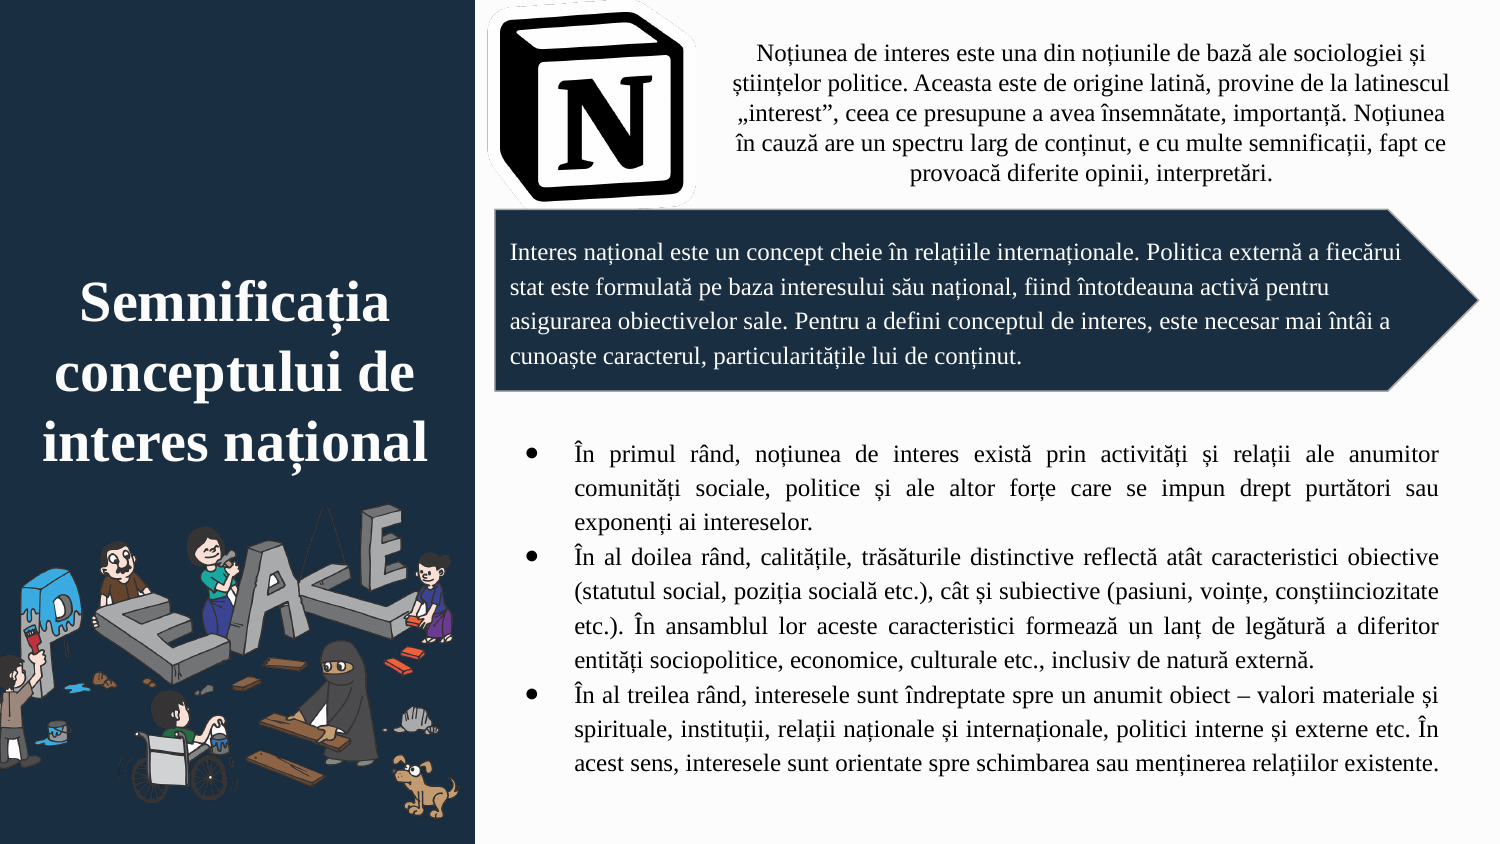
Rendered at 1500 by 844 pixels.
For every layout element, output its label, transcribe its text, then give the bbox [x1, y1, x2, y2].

picture [0, 503, 461, 819]
text_box Noțiunea de interes este una din noțiunile de bază ale sociologiei și științelor politice. Aceasta este de origine latină, provine de la latinescul „interest”, ceea ce presupune a avea însemnătate, importanță. Noțiunea în cauză are un spectru larg de conținut, e cu multe semnificații, fapt ce provoacă diferite opinii, interpretări. [710, 21, 1473, 202]
title Semnificația conceptului de interes național [16, 239, 455, 502]
text_box Interes național este un concept cheie în relațiile internaționale. Politica externă a fiecărui stat este formulată pe baza interesului său național, fiind întotdeauna activă pentru asigurarea obiectivelor sale. Pentru a defini conceptul de interes, este necesar mai întâi a cunoaște caracterul, particularitățile lui de conținut. [494, 209, 1479, 392]
picture [484, 0, 700, 215]
list În primul rând, noțiunea de interes există prin activități și relații ale anumitor comunități sociale, politice și ale altor forțe care se impun drept purtători sau exponenți ai intereselor. În al doilea rând, calitățile, trăsăturile distinctive reflectă atât caracteristici obiective (statutul social, poziția socială etc.), cât și subiective (pasiuni, voințe, conștiinciozitate etc.). În ansamblul lor aceste caracteristici formează un lanț de legătură a diferitor entități sociopolitice, economice, culturale etc., inclusiv de natură externă. În al treilea rând, interesele sunt îndreptate spre un anumit obiect – valori materiale și spirituale, instituții, relații naționale și internaționale, politici interne și externe etc. În acest sens, interesele sunt orientate spre schimbarea sau menținerea relațiilor existente. [484, 417, 1456, 844]
